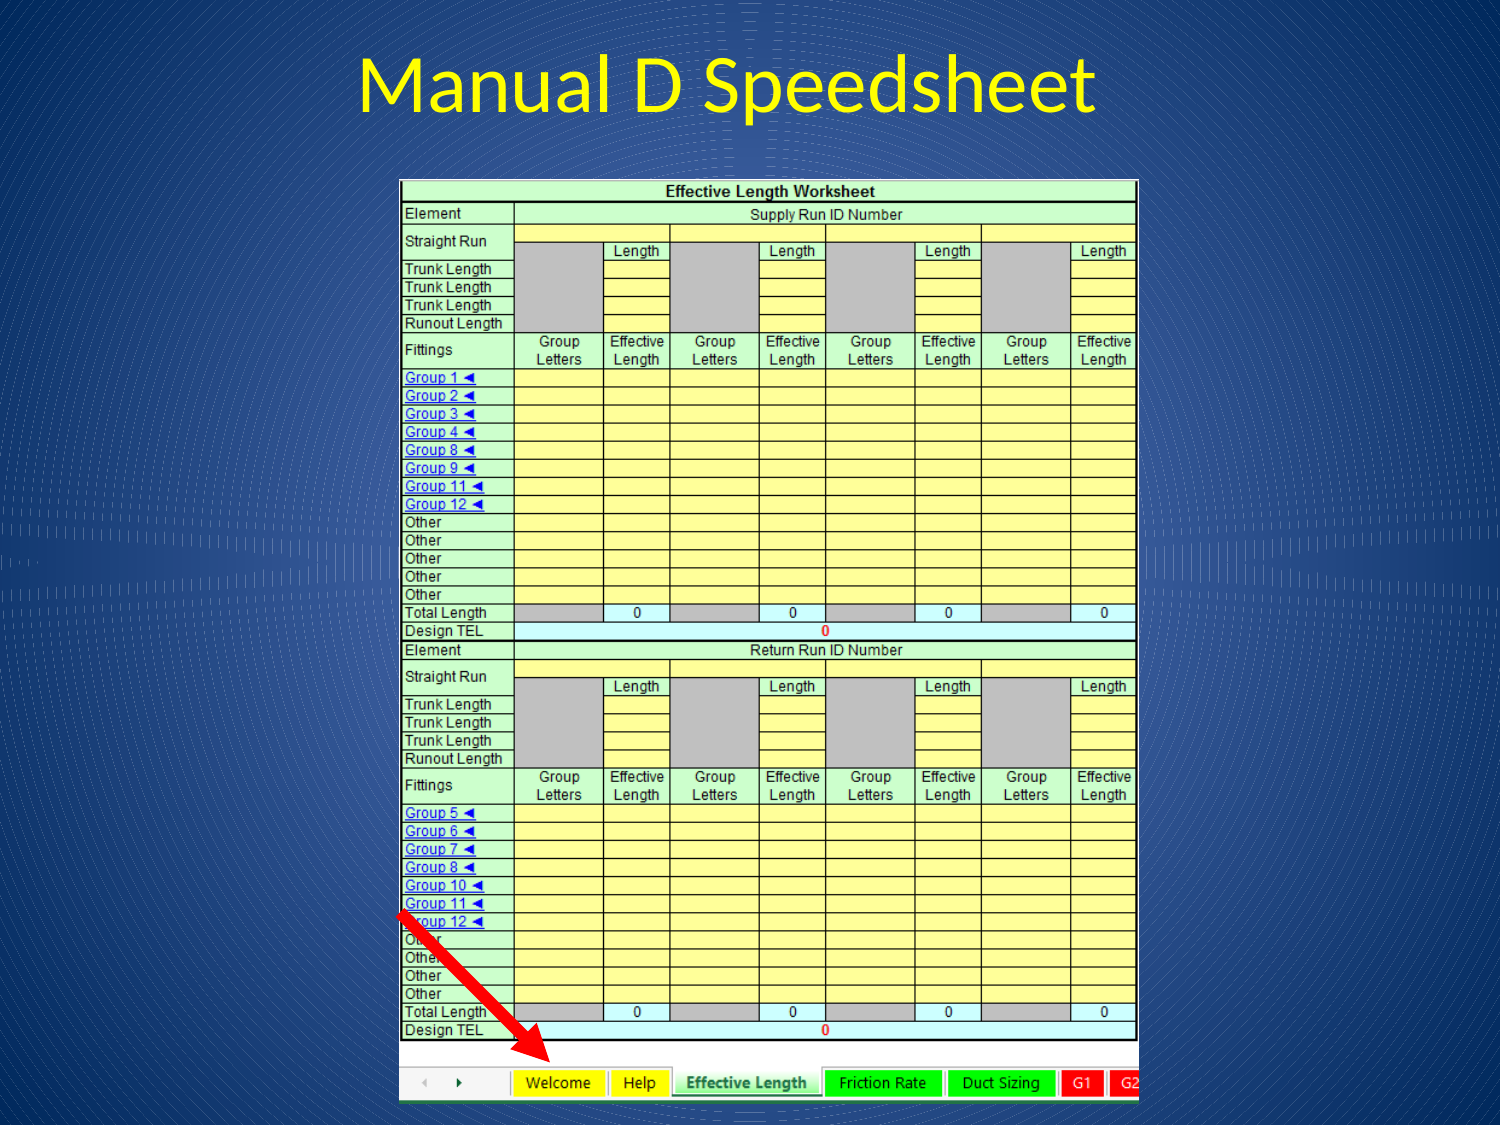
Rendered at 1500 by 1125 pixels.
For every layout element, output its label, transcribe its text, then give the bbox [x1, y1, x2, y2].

text_box Manual D Speedsheet [341, 21, 1113, 137]
picture [399, 179, 1139, 1104]
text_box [399, 912, 551, 1063]
